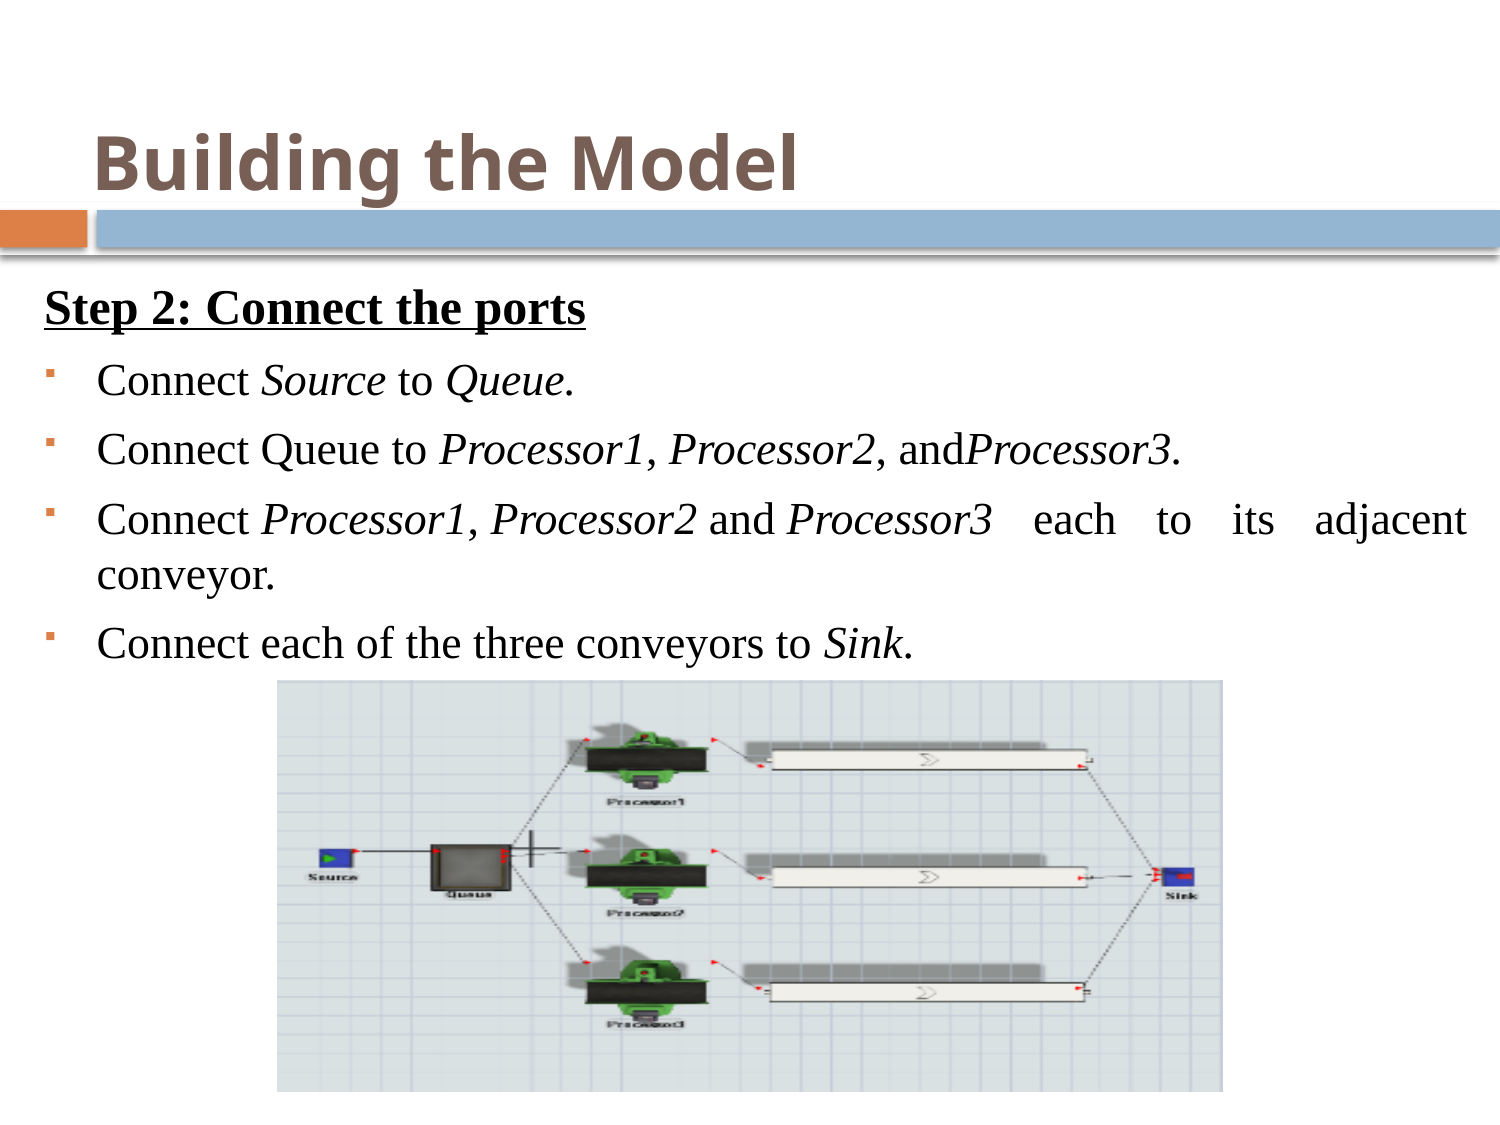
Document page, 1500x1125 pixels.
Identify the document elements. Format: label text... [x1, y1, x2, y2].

picture [277, 680, 1223, 1092]
title Building the Model [76, 77, 1500, 244]
list Step 2: Connect the ports Connect Source to Queue. Connect Queue to Processor1, Processor2, andProcessor3. Connect Processor1, Processor2 and Processor3 each to its adjacent conveyor. Connect each of the three conveyors to Sink. [29, 267, 1483, 693]
